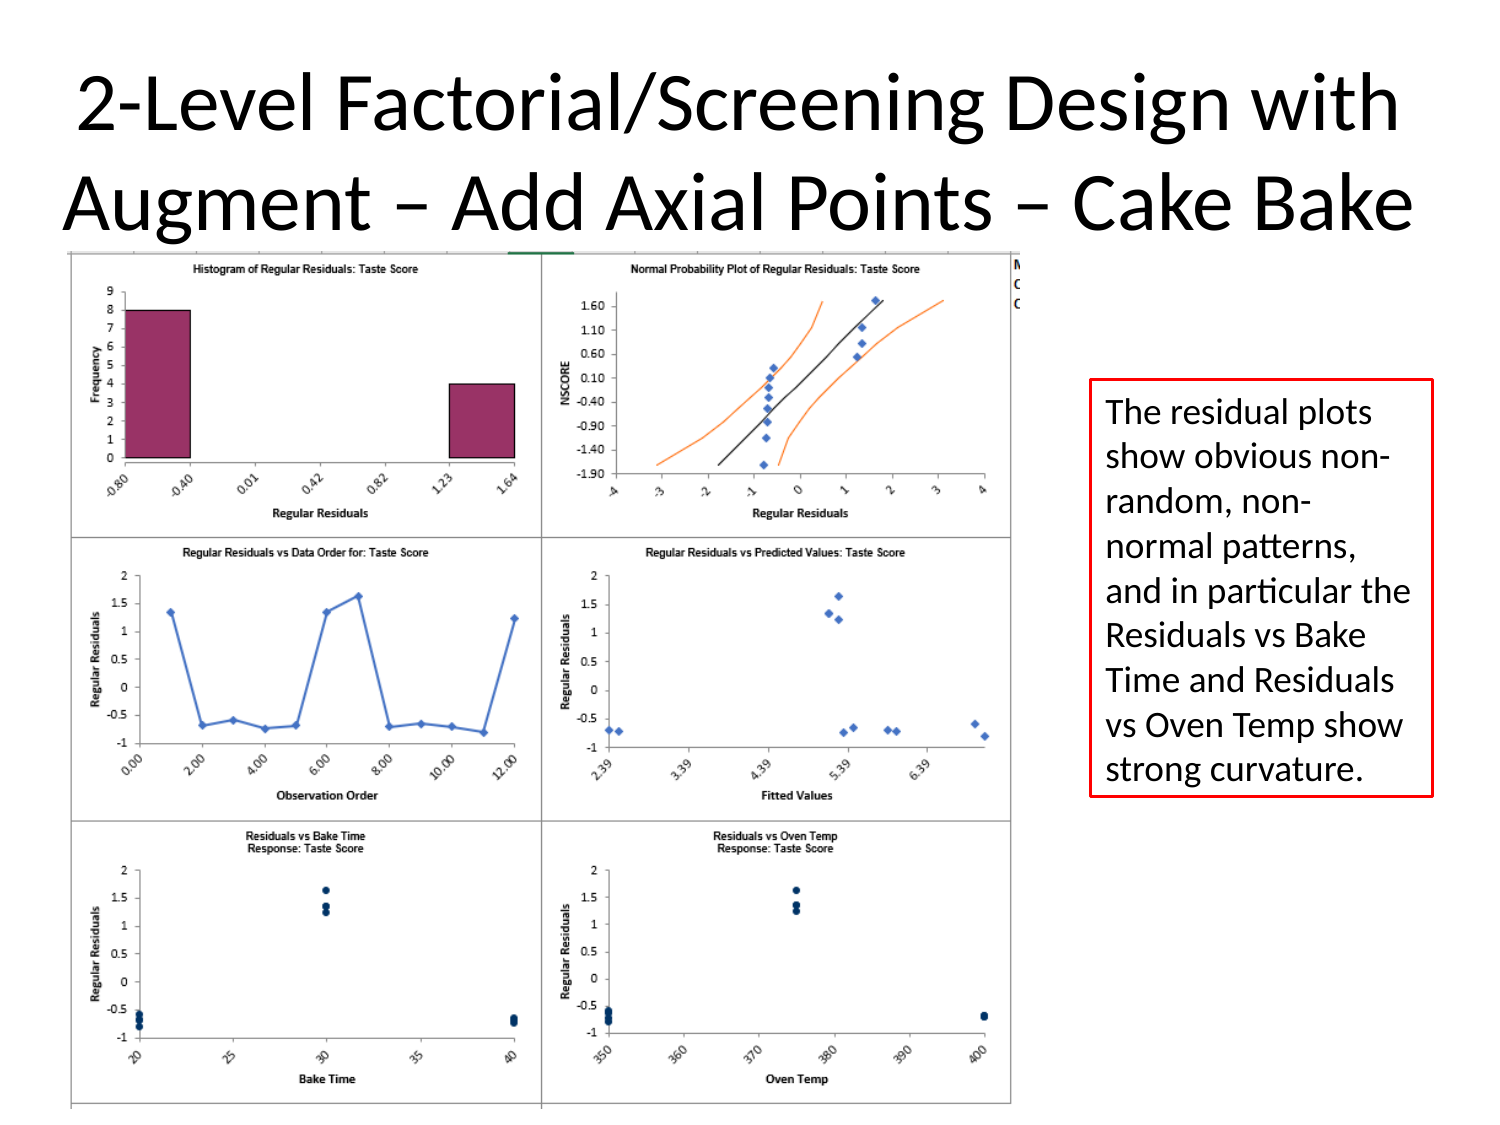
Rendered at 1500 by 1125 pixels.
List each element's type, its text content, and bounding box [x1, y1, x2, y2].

picture [66, 251, 1020, 1110]
title 2-Level Factorial/Screening Design with Augment – Add Axial Points – Cake Bake [0, 39, 1500, 153]
text_box The residual plots show obvious non-random, non-normal patterns, and in particular the Residuals vs Bake Time and Residuals vs Oven Temp show strong curvature. [1090, 379, 1433, 797]
